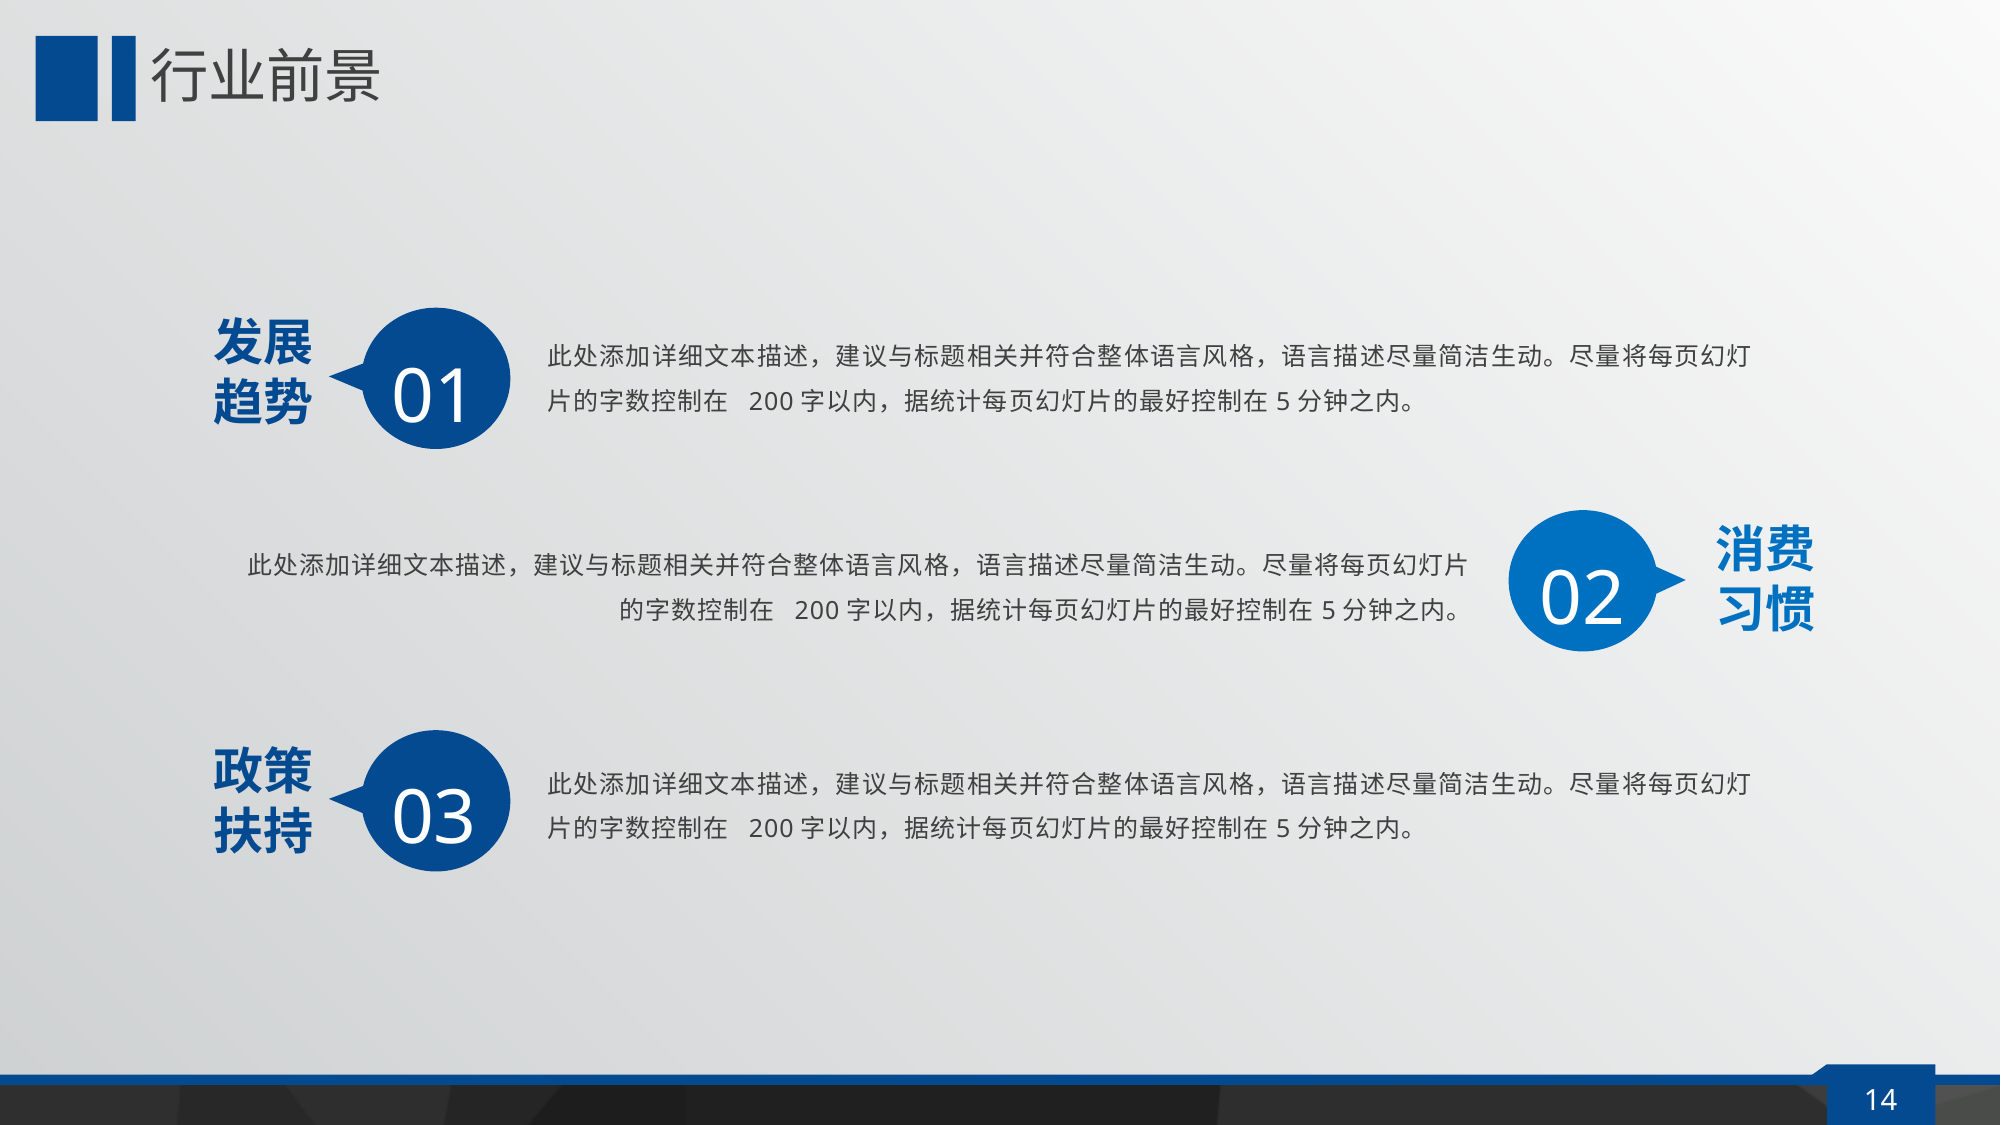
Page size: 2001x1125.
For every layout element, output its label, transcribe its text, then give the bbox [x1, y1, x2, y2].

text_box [220, 497, 1658, 652]
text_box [361, 716, 1770, 872]
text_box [361, 295, 1770, 449]
text_box 政策 扶持 [199, 732, 329, 868]
picture [0, 1085, 1827, 1125]
picture [1936, 1085, 2000, 1125]
text_box 发展 趋势 [199, 303, 329, 438]
title 行业前景 [135, 36, 924, 122]
text_box 消费 习惯 [1700, 510, 1831, 645]
